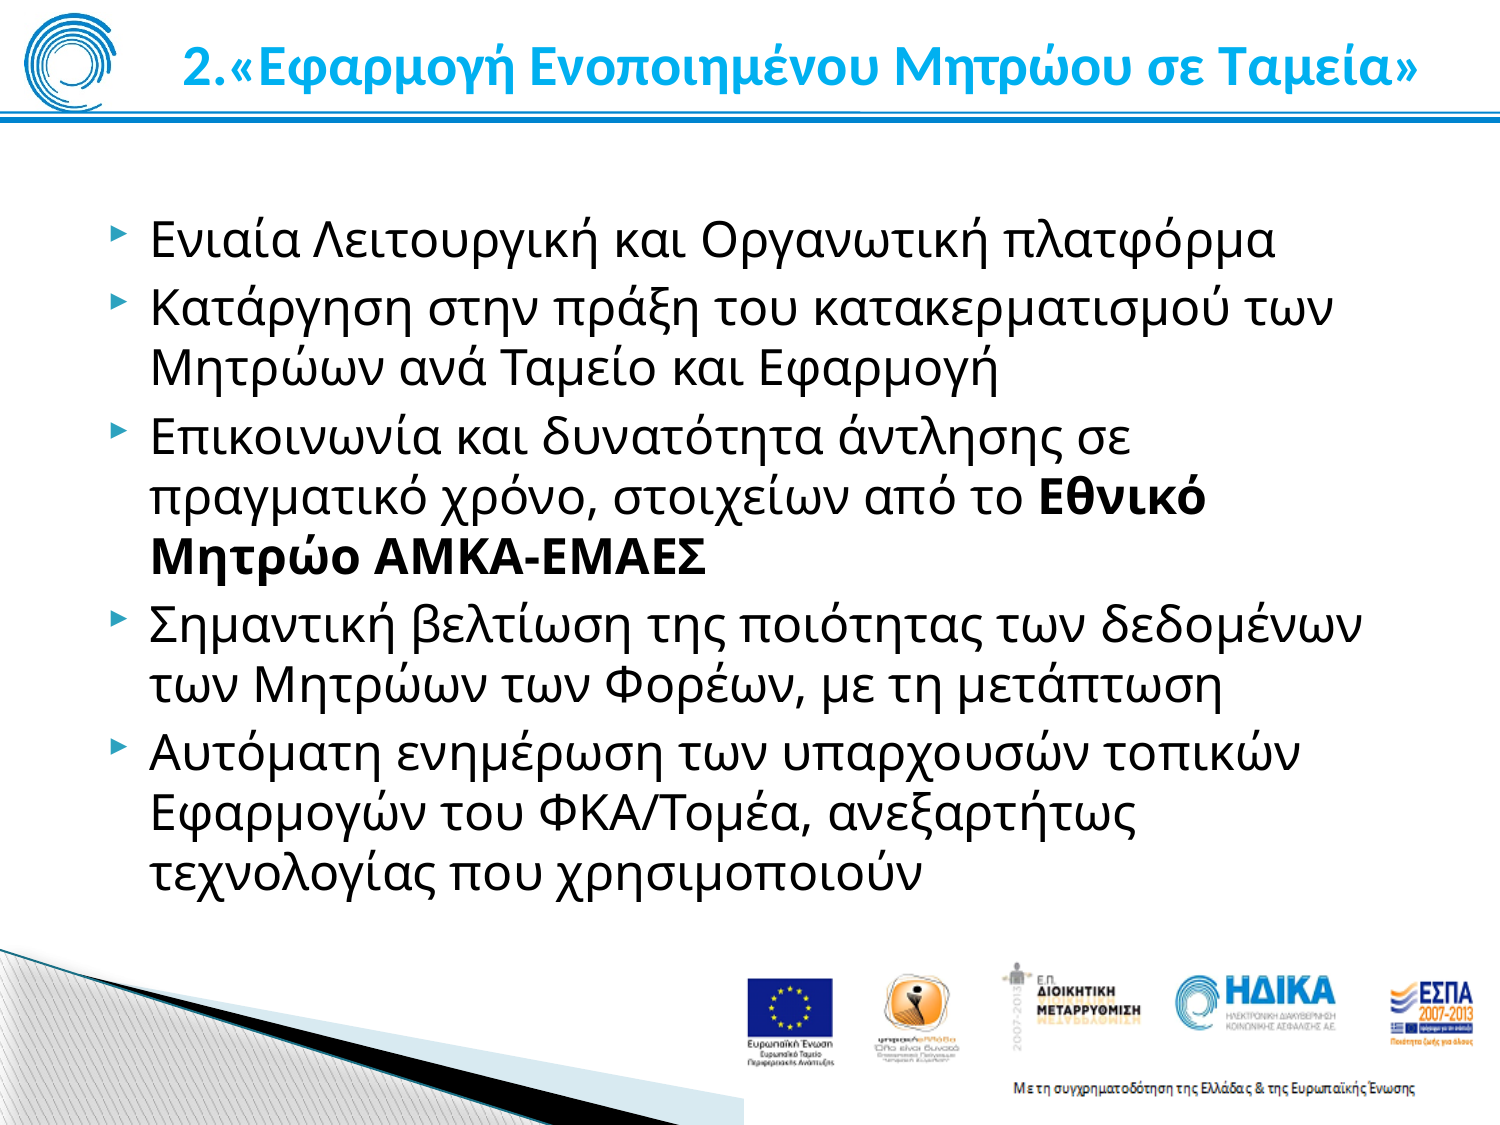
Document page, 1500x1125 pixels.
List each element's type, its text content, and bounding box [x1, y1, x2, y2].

picture [744, 960, 1500, 1125]
title 2.«Εφαρμογή Ενοποιημένου Μητρώου σε Ταμεία» [150, 0, 1500, 112]
list Ενιαία Λειτουργική και Οργανωτική πλατφόρμα Κατάργηση στην πράξη του κατακερματισμού των Μητρώων ανά Ταμείο και Εφαρμογή Επικοινωνία και δυνατότητα άντλησης σε πραγματικό χρόνο, στοιχείων από το Εθνικό Μητρώο ΑΜΚΑ-ΕΜΑΕΣ Σημαντική βελτίωση της ποιότητας των δεδομένων των Μητρώων των Φορέων, με τη μετάπτωση Αυτόματη ενημέρωση των υπαρχουσών τοπικών Εφαρμογών του ΦΚΑ/Τομέα, ανεξαρτήτως τεχνολογίας που χρησιμοποιούν [74, 199, 1426, 943]
picture [24, 12, 125, 111]
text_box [0, 112, 1500, 121]
